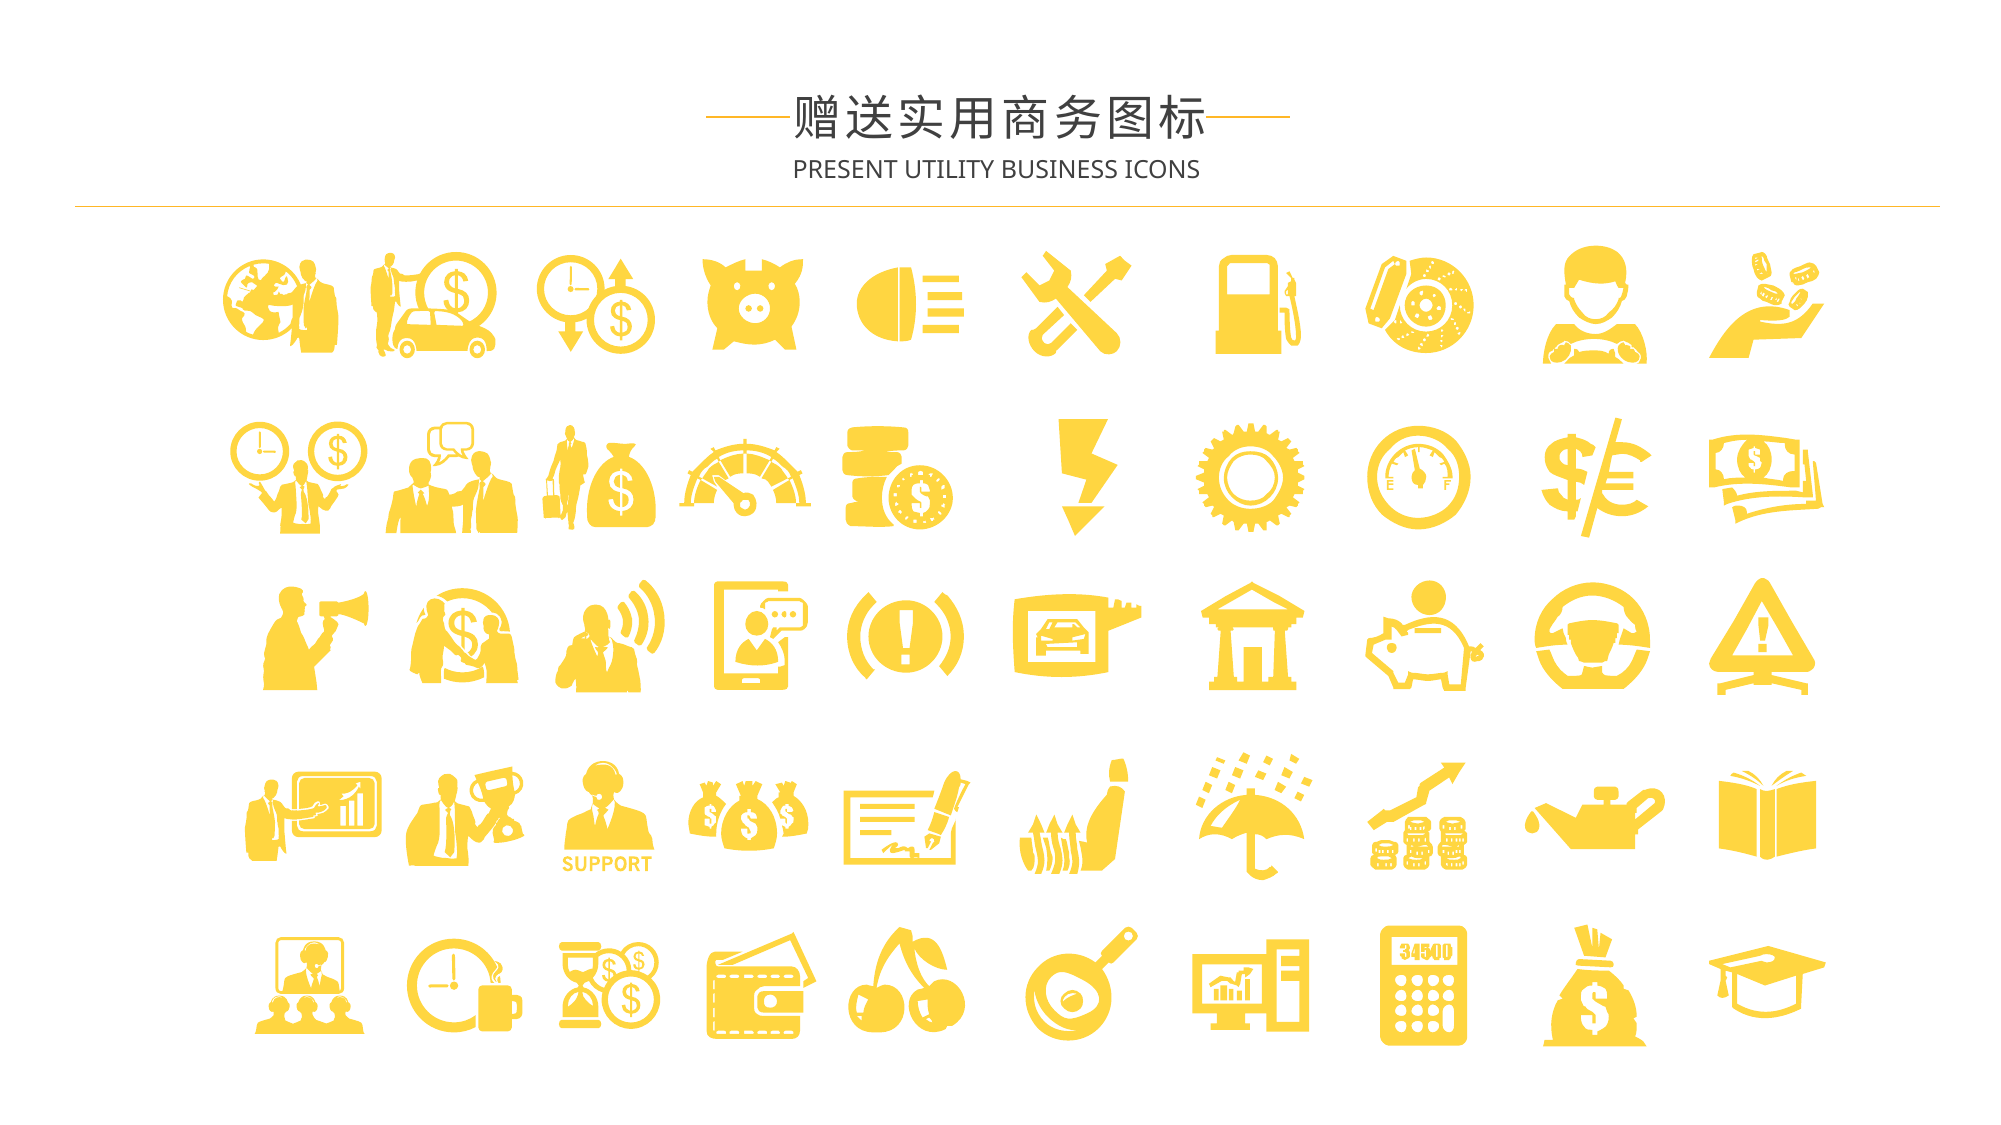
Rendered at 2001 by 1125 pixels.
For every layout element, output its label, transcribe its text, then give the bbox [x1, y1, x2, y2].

text_box [1192, 939, 1310, 1032]
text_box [562, 761, 655, 872]
text_box [405, 766, 525, 866]
text_box [1019, 837, 1035, 871]
text_box [1370, 840, 1399, 870]
text_box [1575, 959, 1614, 968]
text_box [1732, 461, 1825, 524]
text_box [1078, 785, 1125, 871]
text_box [1534, 582, 1651, 648]
text_box [847, 592, 877, 680]
text_box [1058, 419, 1118, 503]
text_box [1199, 788, 1305, 881]
text_box [1718, 780, 1757, 857]
text_box [922, 324, 959, 334]
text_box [254, 937, 365, 1034]
text_box [1046, 814, 1081, 874]
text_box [230, 421, 368, 534]
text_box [222, 256, 340, 353]
text_box [888, 465, 953, 530]
text_box [688, 781, 727, 837]
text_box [244, 771, 382, 861]
text_box [1215, 254, 1282, 354]
text_box [1300, 776, 1313, 787]
text_box [842, 426, 909, 527]
text_box [1411, 580, 1446, 616]
text_box [760, 597, 808, 639]
text_box [1215, 757, 1226, 764]
text_box [934, 592, 964, 677]
text_box [856, 267, 898, 342]
text_box [1437, 816, 1468, 870]
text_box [262, 581, 369, 691]
text_box [772, 781, 809, 837]
text_box [1109, 758, 1129, 782]
text_box [1028, 306, 1078, 357]
text_box [1365, 255, 1407, 329]
text_box [1083, 255, 1132, 302]
text_box [1195, 423, 1305, 532]
text_box [1021, 250, 1121, 355]
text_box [558, 942, 661, 1029]
text_box [1542, 324, 1647, 364]
text_box [899, 267, 917, 342]
text_box [1524, 811, 1540, 834]
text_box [542, 424, 656, 531]
text_box [922, 275, 959, 283]
text_box [1279, 271, 1301, 346]
text_box [702, 259, 804, 350]
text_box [406, 938, 523, 1033]
text_box [1542, 968, 1647, 1047]
text_box [1028, 814, 1045, 874]
text_box [1722, 449, 1813, 506]
text_box [1709, 283, 1825, 358]
text_box [1012, 594, 1142, 678]
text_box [409, 588, 520, 684]
text_box 赠送实用商务图标 [775, 71, 1226, 146]
text_box [1263, 755, 1274, 766]
text_box [1567, 620, 1619, 663]
text_box [1289, 753, 1300, 764]
text_box [1709, 578, 1816, 695]
text_box [927, 308, 964, 317]
text_box [706, 931, 817, 1039]
text_box [1208, 767, 1221, 779]
text_box [1751, 251, 1772, 281]
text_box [555, 578, 667, 693]
text_box [1274, 781, 1287, 794]
text_box [1771, 770, 1794, 786]
text_box [848, 926, 966, 1033]
text_box [1281, 767, 1293, 779]
text_box PRESENT UTILITY BUSINESS ICONS [710, 146, 1290, 191]
text_box [1541, 433, 1596, 520]
text_box [1042, 837, 1053, 871]
text_box [1730, 770, 1764, 786]
text_box [1202, 781, 1213, 794]
text_box [1709, 434, 1800, 488]
text_box [679, 438, 811, 517]
text_box [1776, 772, 1807, 786]
text_box [1534, 786, 1665, 850]
text_box [1367, 425, 1471, 530]
text_box [1574, 924, 1613, 958]
text_box [1367, 762, 1466, 831]
text_box [1564, 245, 1629, 325]
text_box [1365, 616, 1485, 691]
text_box [1201, 581, 1305, 691]
text_box [1225, 781, 1236, 794]
text_box [1789, 262, 1820, 286]
text_box [1061, 506, 1105, 536]
text_box [1380, 925, 1468, 1046]
text_box [1536, 649, 1651, 689]
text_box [370, 250, 497, 359]
text_box [1580, 417, 1652, 538]
text_box [927, 292, 963, 301]
text_box [924, 771, 971, 850]
text_box [721, 781, 778, 851]
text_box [536, 255, 655, 354]
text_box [385, 421, 518, 534]
text_box [1195, 796, 1206, 808]
text_box [1709, 945, 1826, 1019]
text_box [1254, 770, 1267, 781]
text_box [1760, 789, 1775, 860]
text_box [1403, 816, 1433, 870]
text_box [868, 600, 943, 673]
text_box [714, 581, 789, 690]
text_box [1238, 752, 1251, 764]
text_box [1025, 926, 1138, 1041]
text_box [1385, 257, 1474, 354]
text_box [1776, 780, 1817, 857]
text_box [1231, 767, 1244, 779]
text_box [843, 790, 956, 865]
